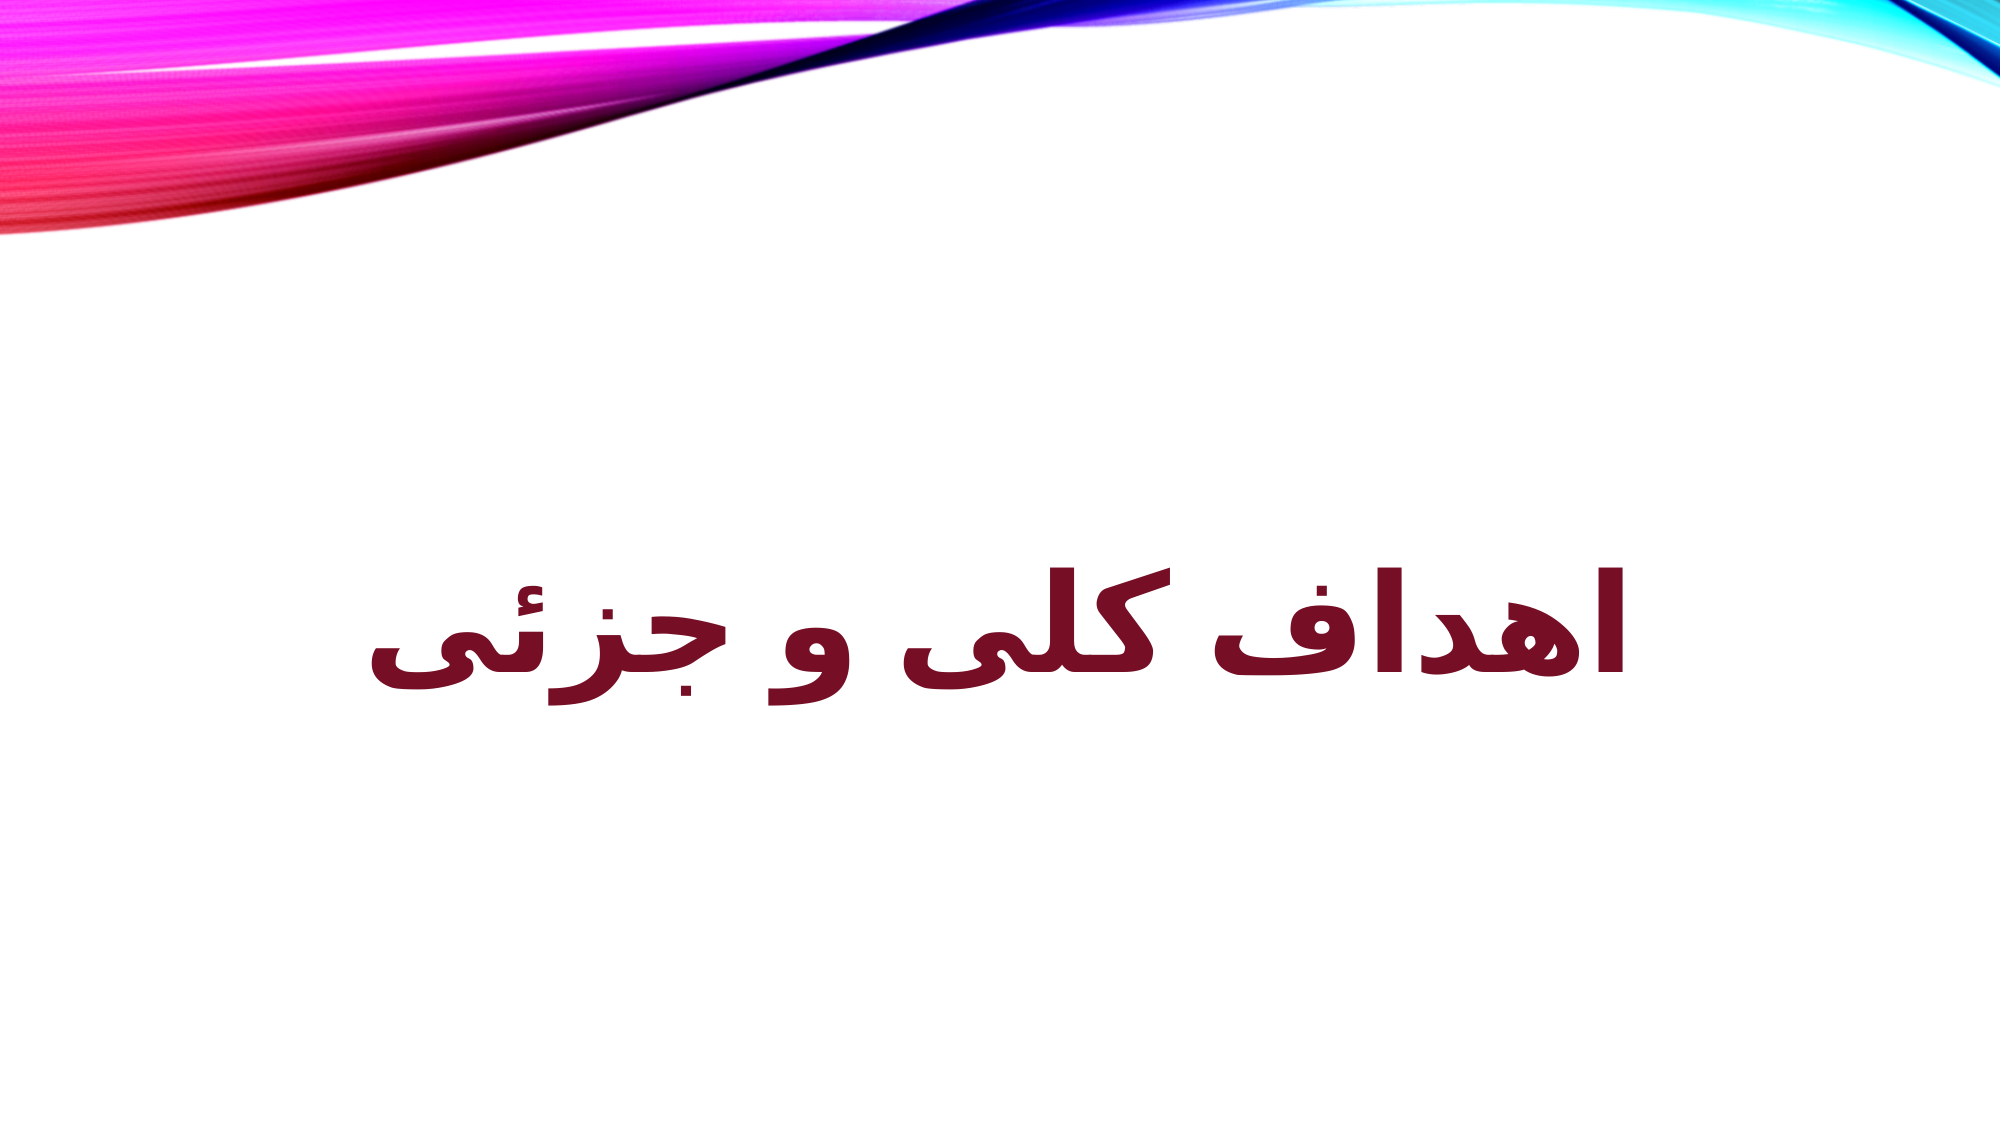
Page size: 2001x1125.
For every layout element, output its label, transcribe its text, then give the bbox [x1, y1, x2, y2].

list اهداف کلی و جزئی [112, 360, 1888, 1021]
picture [1910, 0, 2000, 45]
picture [0, 0, 2000, 237]
picture [1890, 0, 2000, 75]
